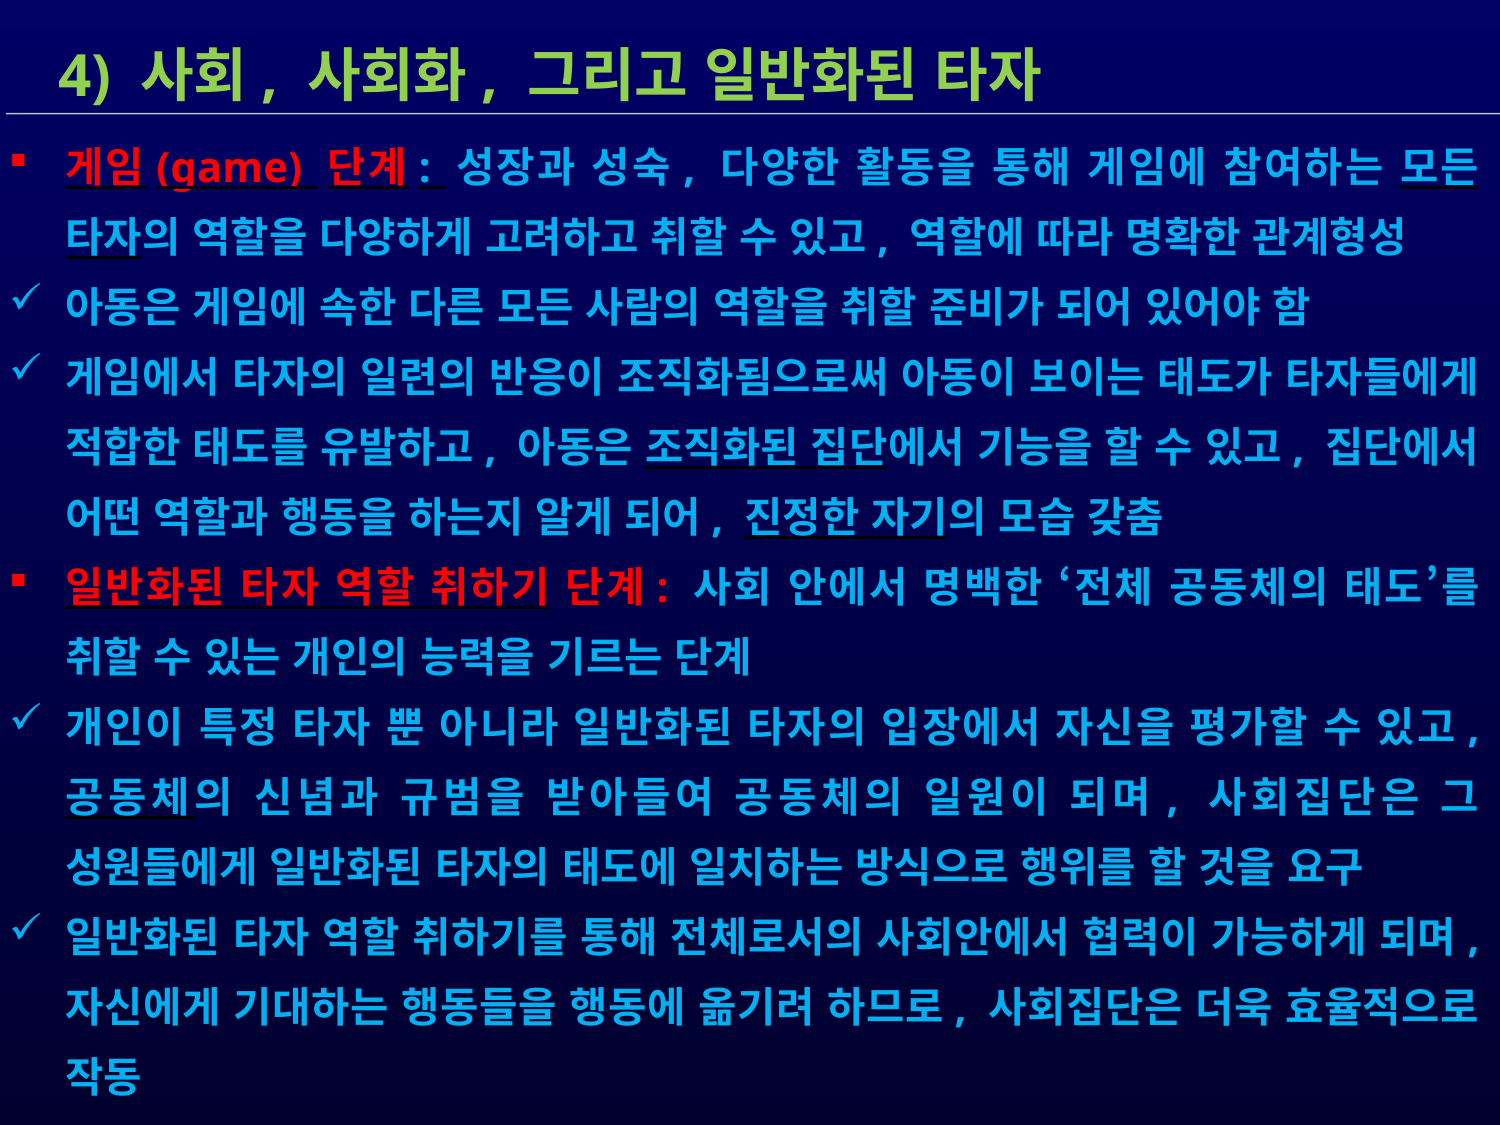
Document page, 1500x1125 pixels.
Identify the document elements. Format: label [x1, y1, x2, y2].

text_box [0, 30, 1500, 1109]
